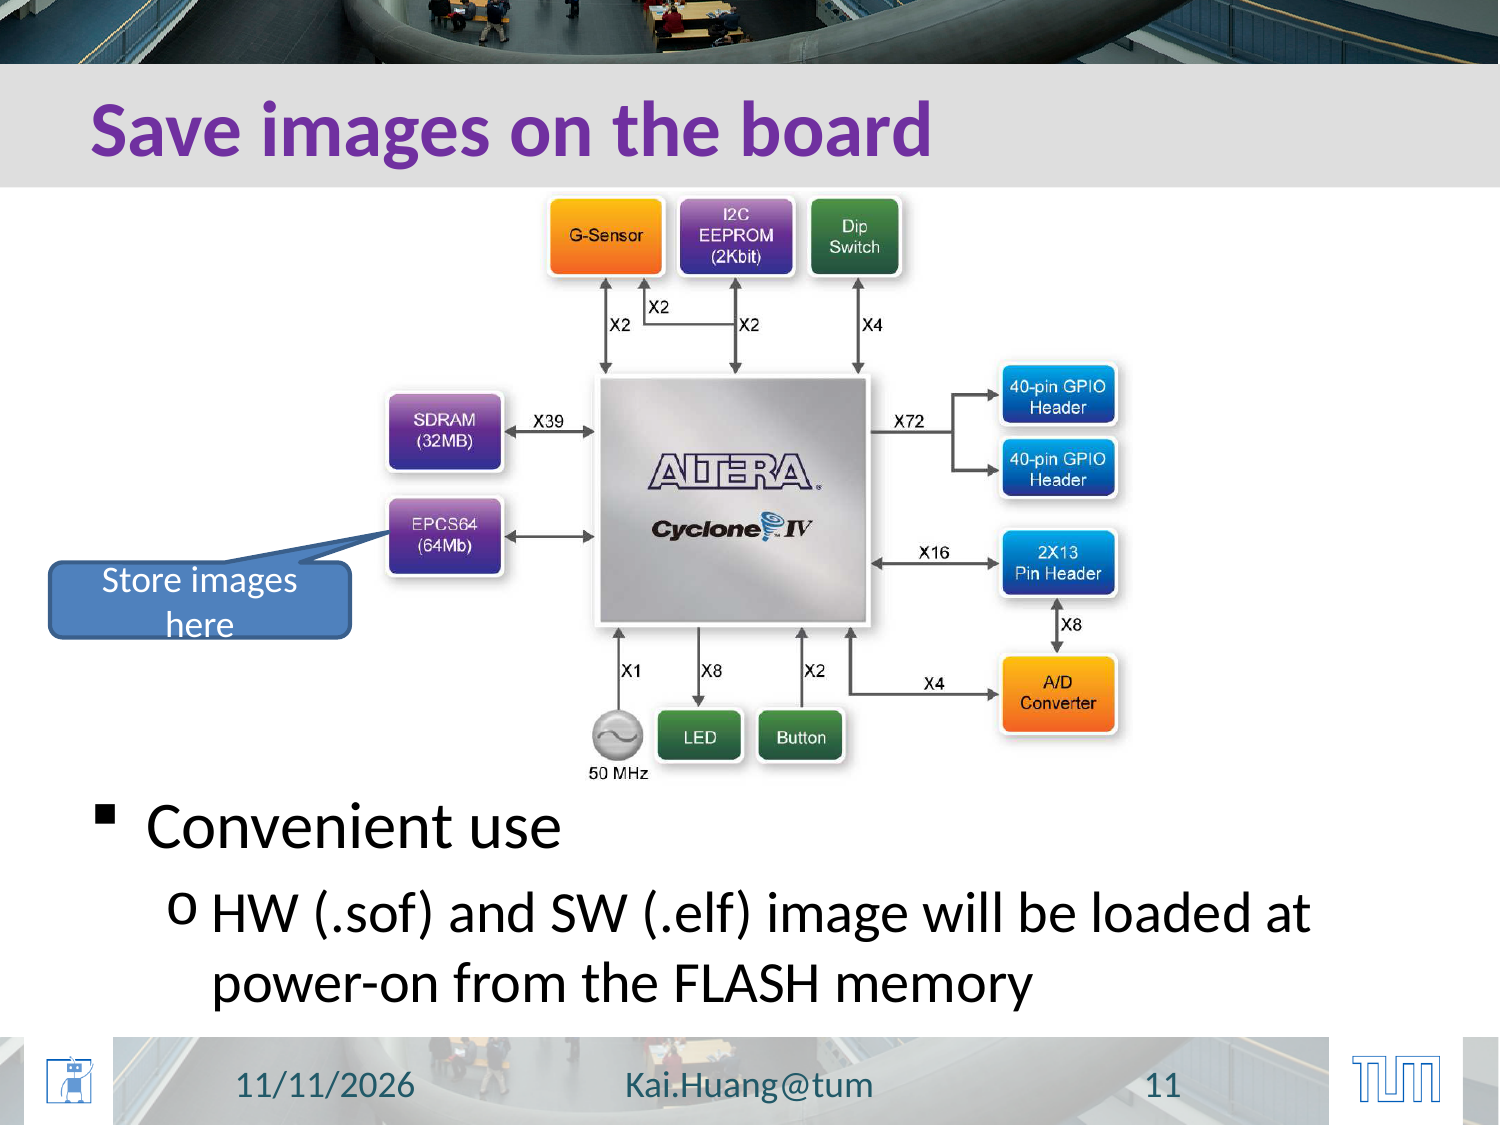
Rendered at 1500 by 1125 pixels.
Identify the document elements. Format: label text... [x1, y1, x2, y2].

picture [367, 191, 1133, 793]
picture [0, 0, 1500, 64]
slide_number 11 [1012, 1052, 1313, 1113]
title Save images on the board [75, 62, 1425, 188]
picture [0, 1032, 1500, 1125]
text_box Store images here [47, 534, 362, 640]
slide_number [162, 1052, 488, 1113]
list Convenient use HW (.sof) and SW (.elf) image will be loaded at power-on from the FLASH memory [75, 774, 1425, 1025]
footer Kai.Huang@tum [512, 1052, 988, 1113]
